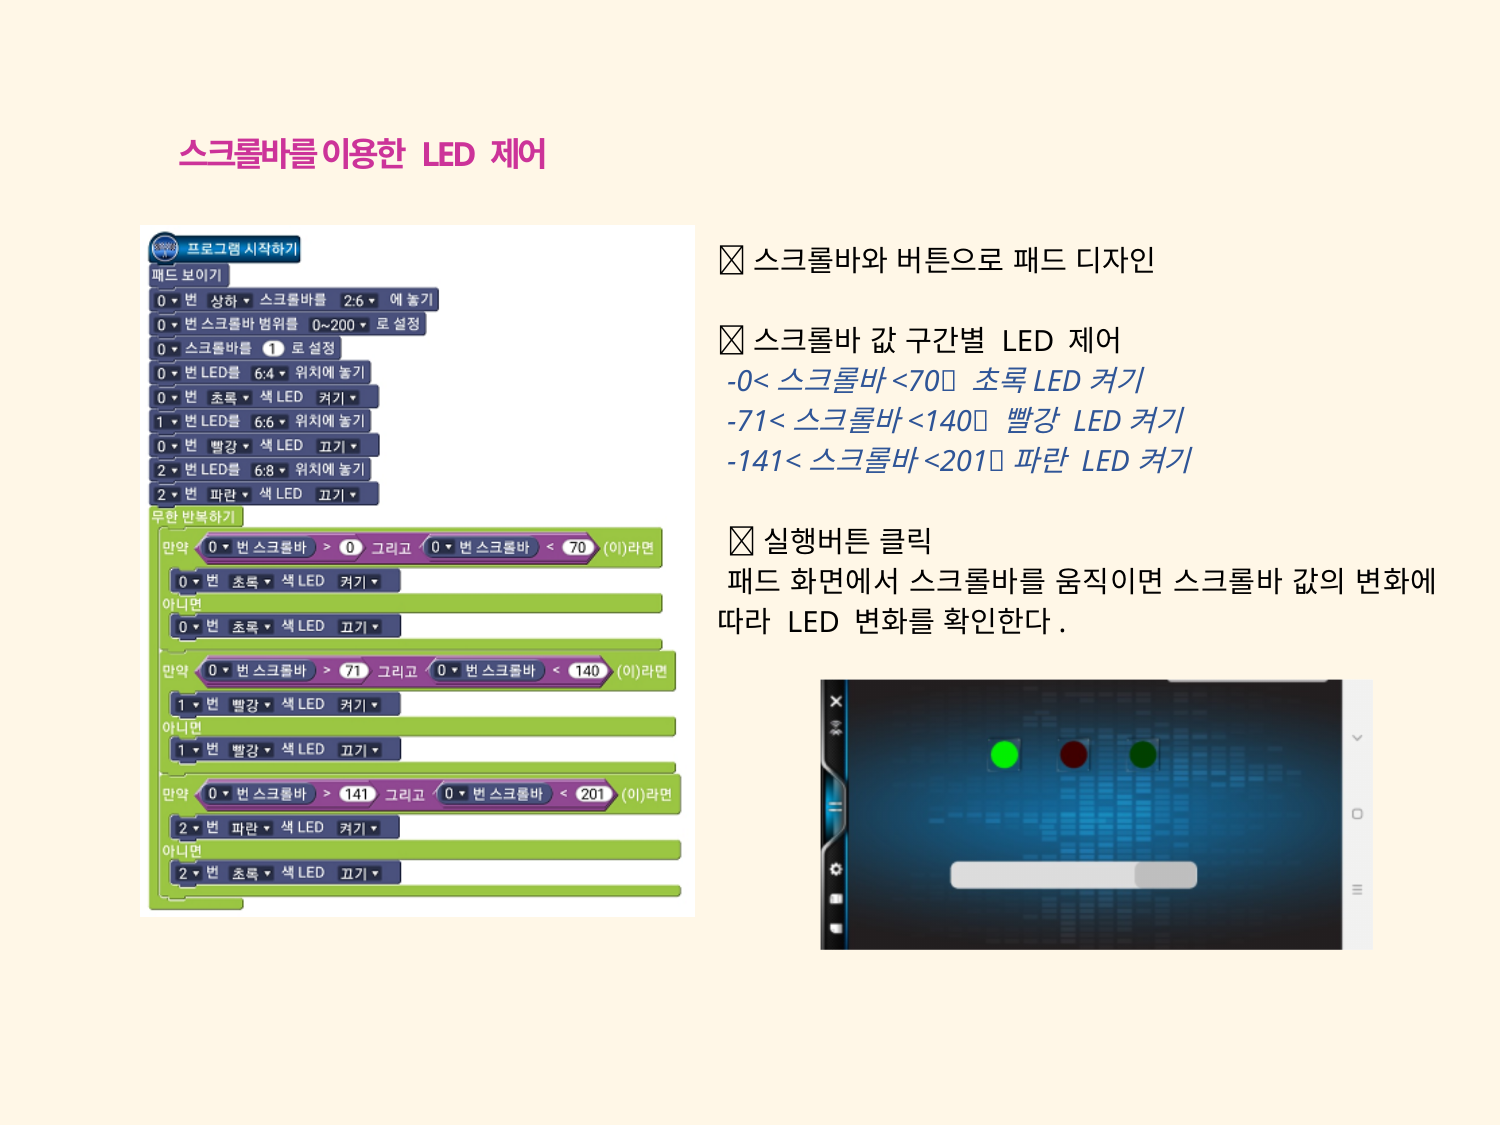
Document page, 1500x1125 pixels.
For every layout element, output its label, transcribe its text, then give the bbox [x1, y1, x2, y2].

text_box 스크롤바와 버튼으로 패드 디자인 스크롤바 값 구간별 LED 제어 -0<스크롤바<70 초록LED켜기 -71<스크롤바<140 빨강 LED켜기 -141<스크롤바<201파란 LED켜기 실행버튼 클릭 패드 화면에서 스크롤바를 움직이면 스크롤바 값의 변화에 따라 LED 변화를 확인한다. [703, 229, 1453, 646]
picture [140, 225, 695, 917]
text_box 스크롤바를 이용한 LED 제어 [163, 105, 633, 180]
picture [821, 538, 1372, 1091]
